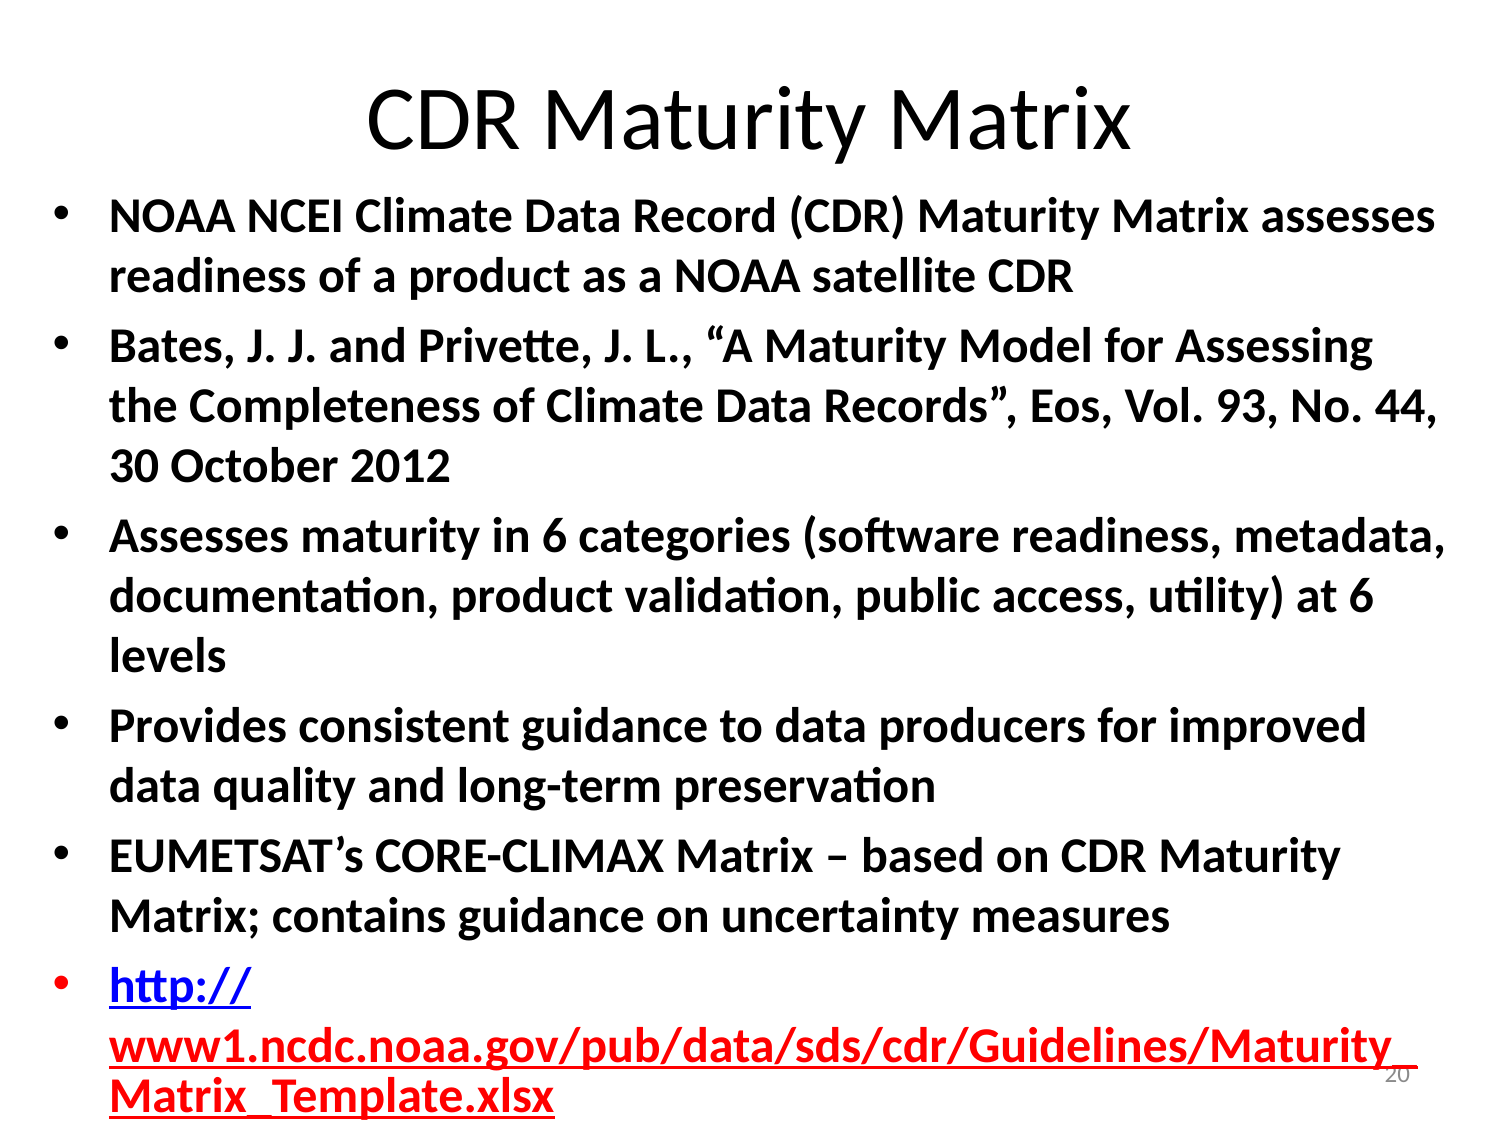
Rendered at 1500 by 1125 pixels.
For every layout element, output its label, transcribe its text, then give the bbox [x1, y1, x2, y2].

title CDR Maturity Matrix [75, 12, 1425, 174]
slide_number 20 [1074, 1042, 1425, 1103]
list NOAA NCEI Climate Data Record (CDR) Maturity Matrix assesses readiness of a product as a NOAA satellite CDR Bates, J. J. and Privette, J. L., “A Maturity Model for Assessing the Completeness of Climate Data Records”, Eos, Vol. 93, No. 44, 30 October 2012 Assesses maturity in 6 categories (software readiness, metadata, documentation, product validation, public access, utility) at 6 levels Provides consistent guidance to data producers for improved data quality and long-term preservation EUMETSAT’s CORE-CLIMAX Matrix – based on CDR Maturity Matrix; contains guidance on uncertainty measures http://www1.ncdc.noaa.gov/pub/data/sds/cdr/Guidelines/Maturity_Matrix_Template.xlsx [37, 174, 1463, 1100]
